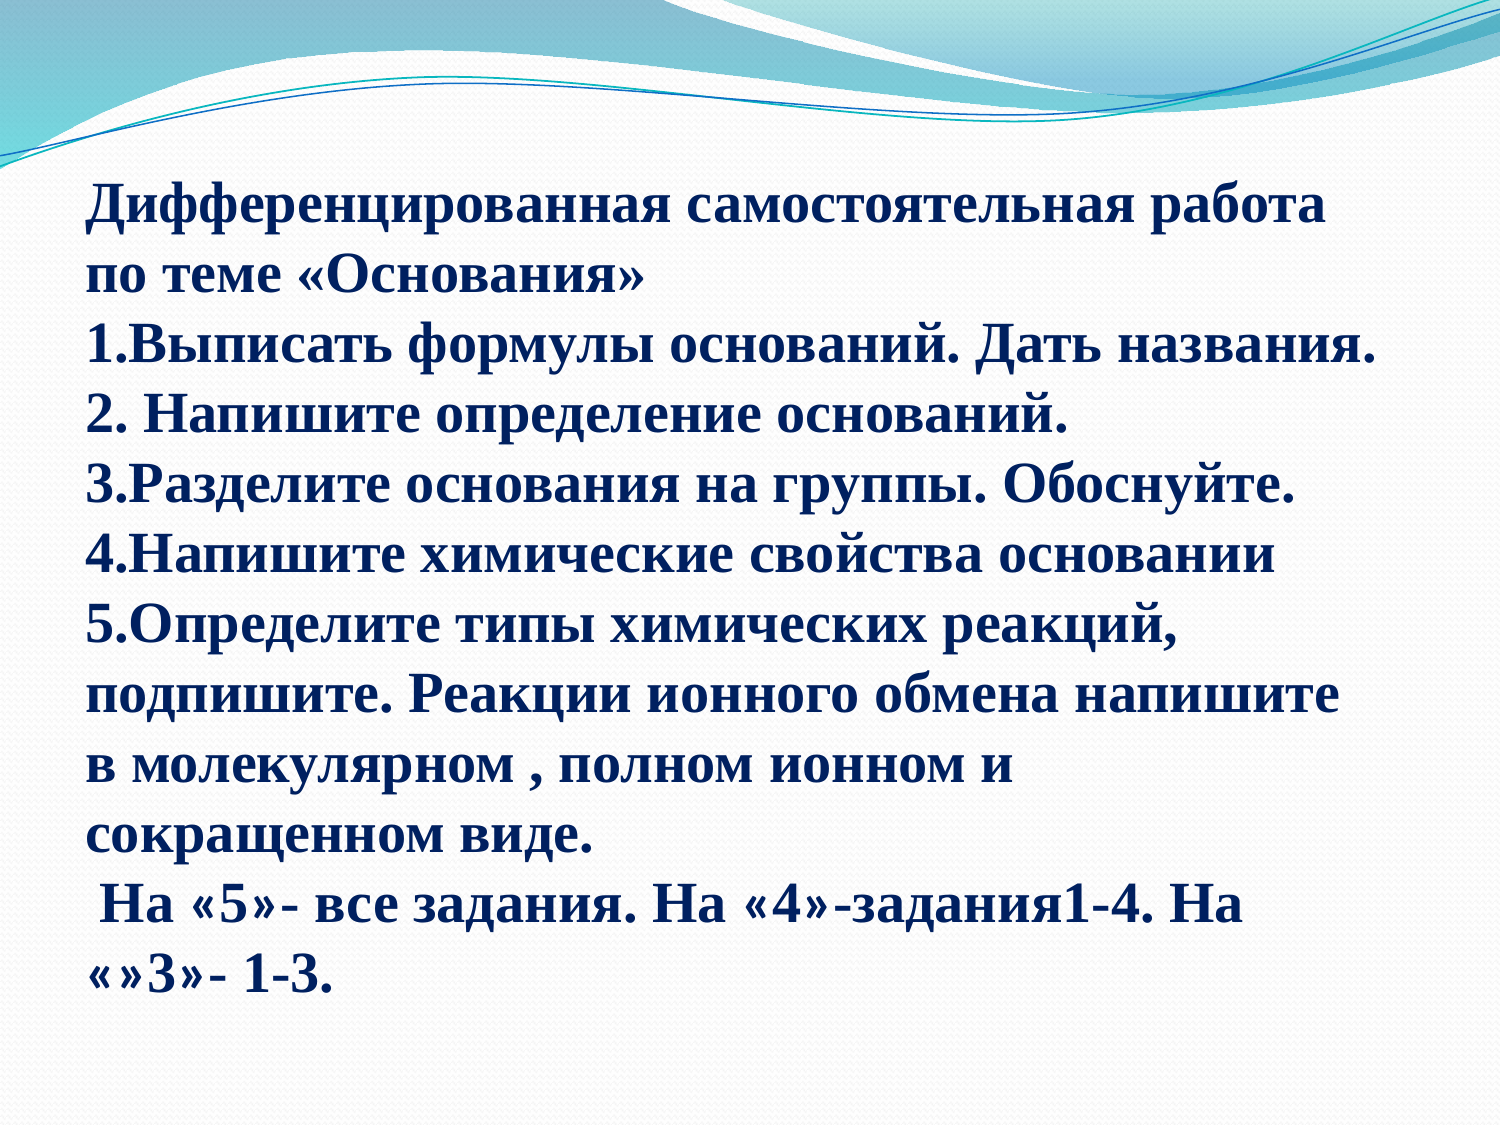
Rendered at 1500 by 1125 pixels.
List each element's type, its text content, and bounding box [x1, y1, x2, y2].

text_box Дифференцированная самостоятельная работа по теме «Основания» 1.Выписать формулы оснований. Дать названия. 2. Напишите определение оснований. 3.Разделите основания на группы. Обоснуйте. 4.Напишите химические свойства основании 5.Определите типы химических реакций, подпишите. Реакции ионного обмена напишите в молекулярном , полном ионном и сокращенном виде. На «5»- все задания. На «4»-задания1-4. На «»3»- 1-3. [70, 156, 1395, 1082]
